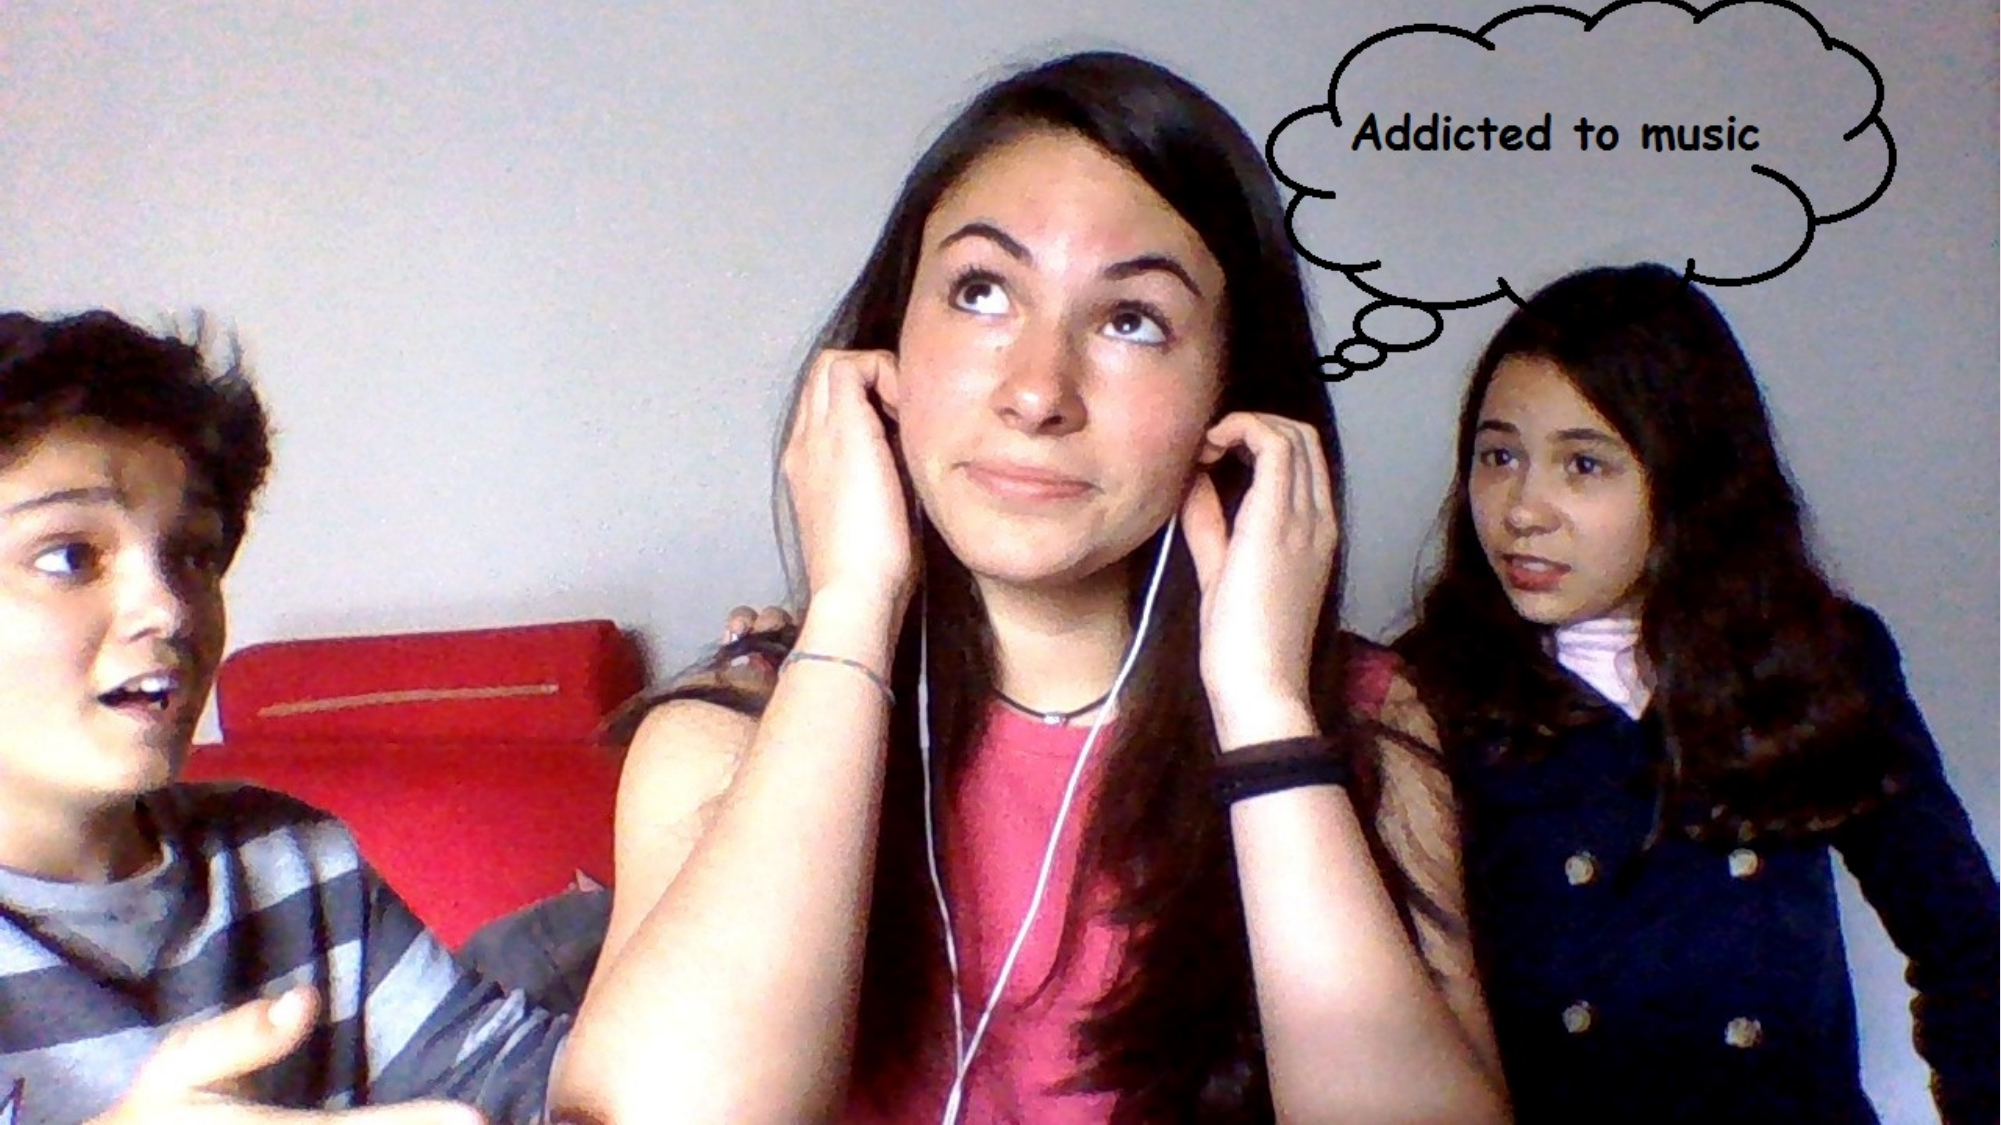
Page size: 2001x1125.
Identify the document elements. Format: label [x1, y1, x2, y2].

list [0, 0, 2000, 1125]
